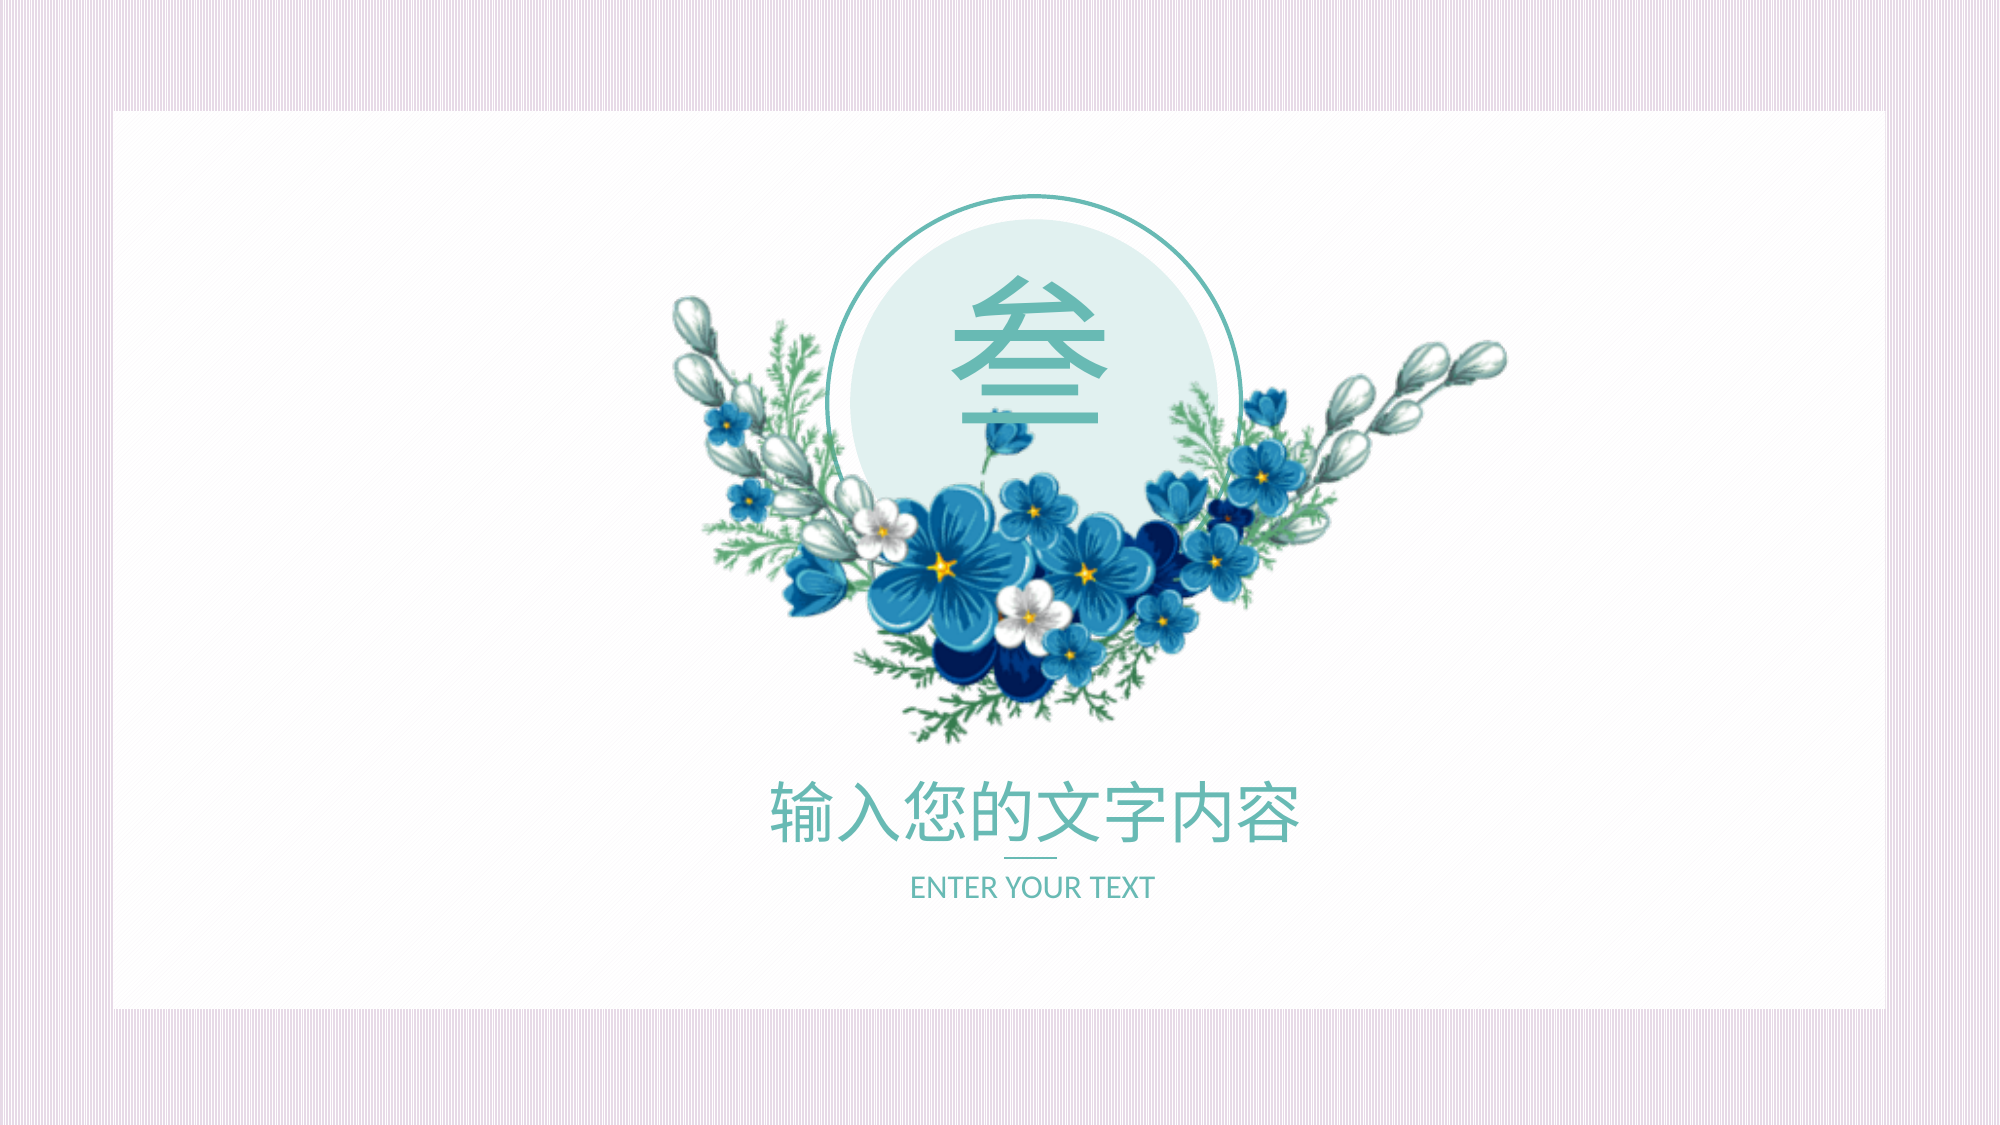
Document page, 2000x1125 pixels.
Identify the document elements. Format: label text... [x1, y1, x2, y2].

text_box 输入您的文字内容 [754, 769, 1318, 858]
text_box ENTER YOUR TEXT [895, 857, 1171, 913]
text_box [574, 196, 1520, 761]
